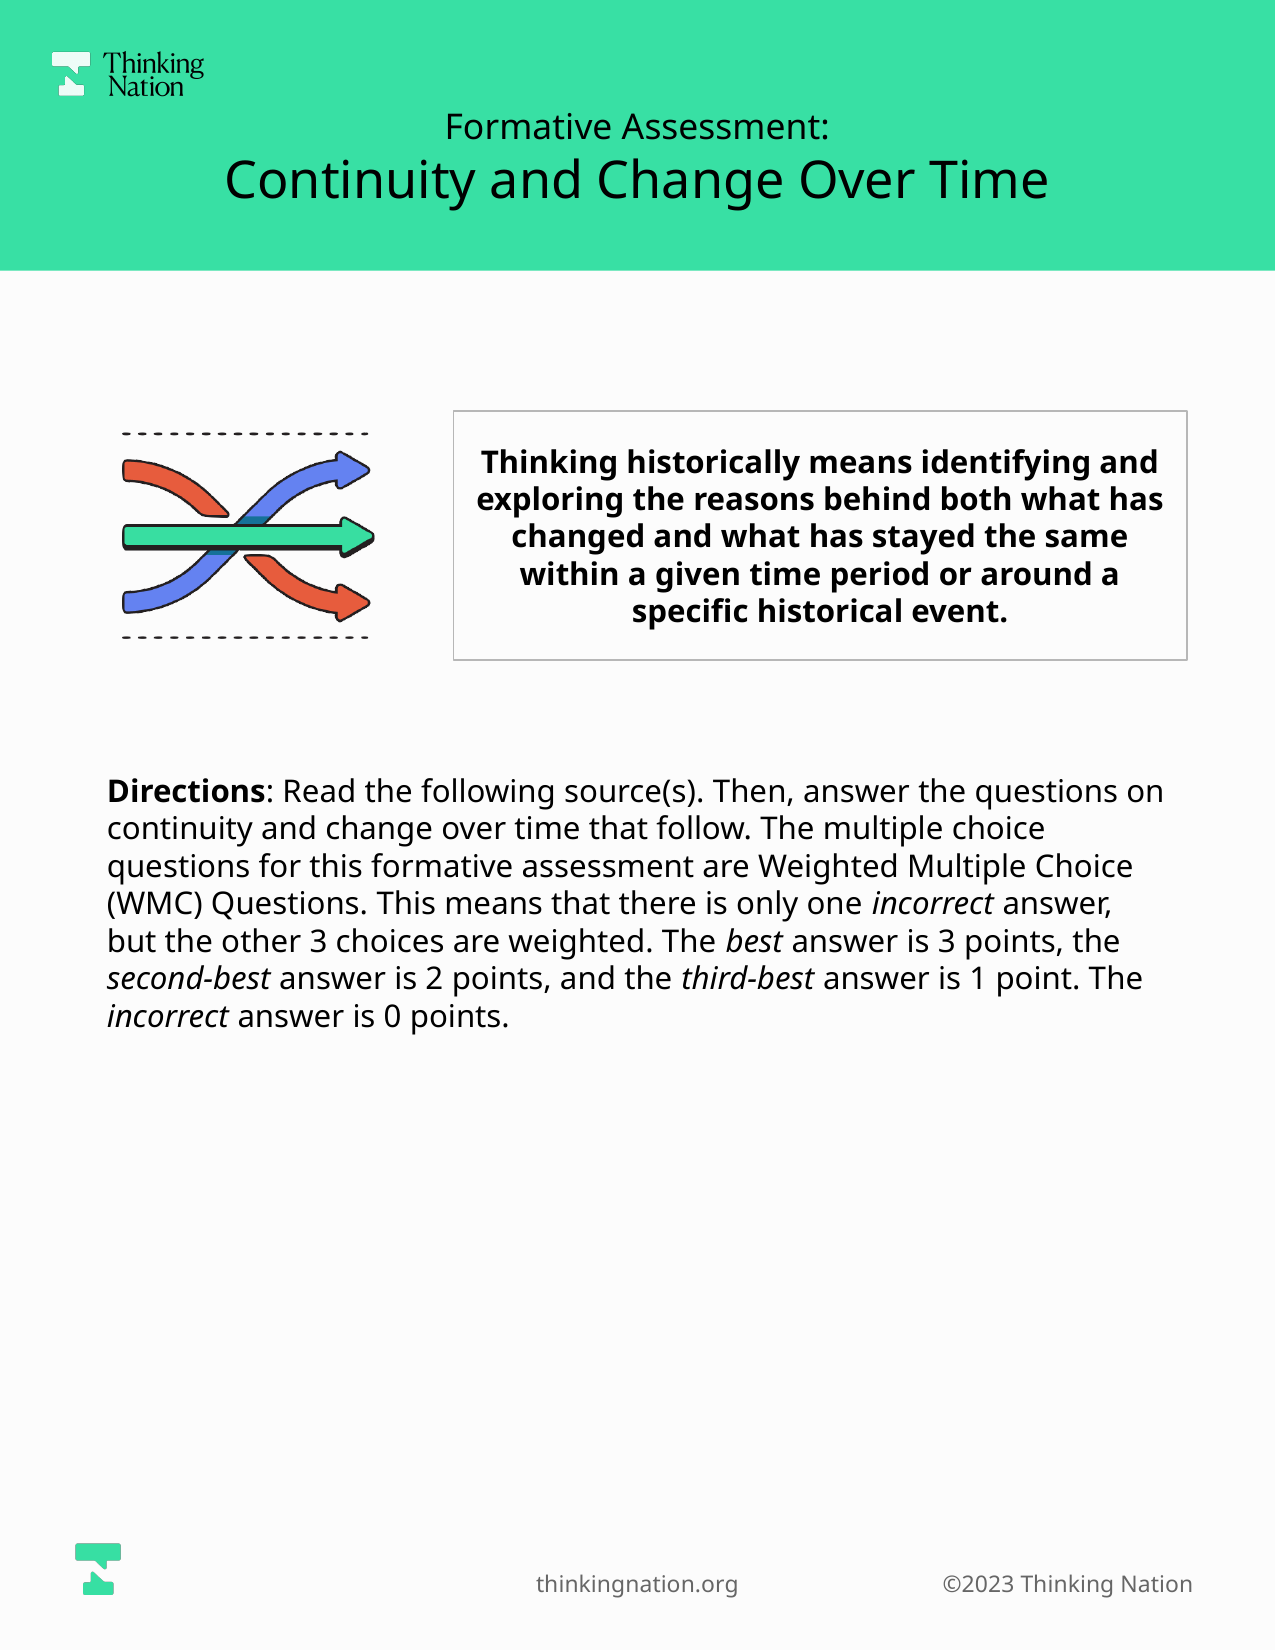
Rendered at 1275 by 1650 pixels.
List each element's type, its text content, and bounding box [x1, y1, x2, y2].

text_box Directions: Read the following source(s). Then, answer the questions on continuity and change over time that follow. The multiple choice questions for this formative assessment are Weighted Multiple Choice (WMC) Questions. This means that there is only one incorrect answer, but the other 3 choices are weighted. The best answer is 3 points, the second-best answer is 2 points, and the third-best answer is 1 point. The incorrect answer is 0 points. [87, 754, 1187, 1051]
text_box thinkingnation.org [486, 1553, 789, 1605]
picture [35, 37, 210, 110]
text_box Formative Assessment: Continuity and Change Over Time [0, 0, 1275, 271]
text_box Thinking historically means identifying and exploring the reasons behind both what has changed and what has stayed the same within a given time period or around a specific historical event. [453, 411, 1187, 660]
picture [87, 374, 410, 697]
text_box ©2023 Thinking Nation [907, 1553, 1210, 1605]
picture [62, 1533, 134, 1605]
